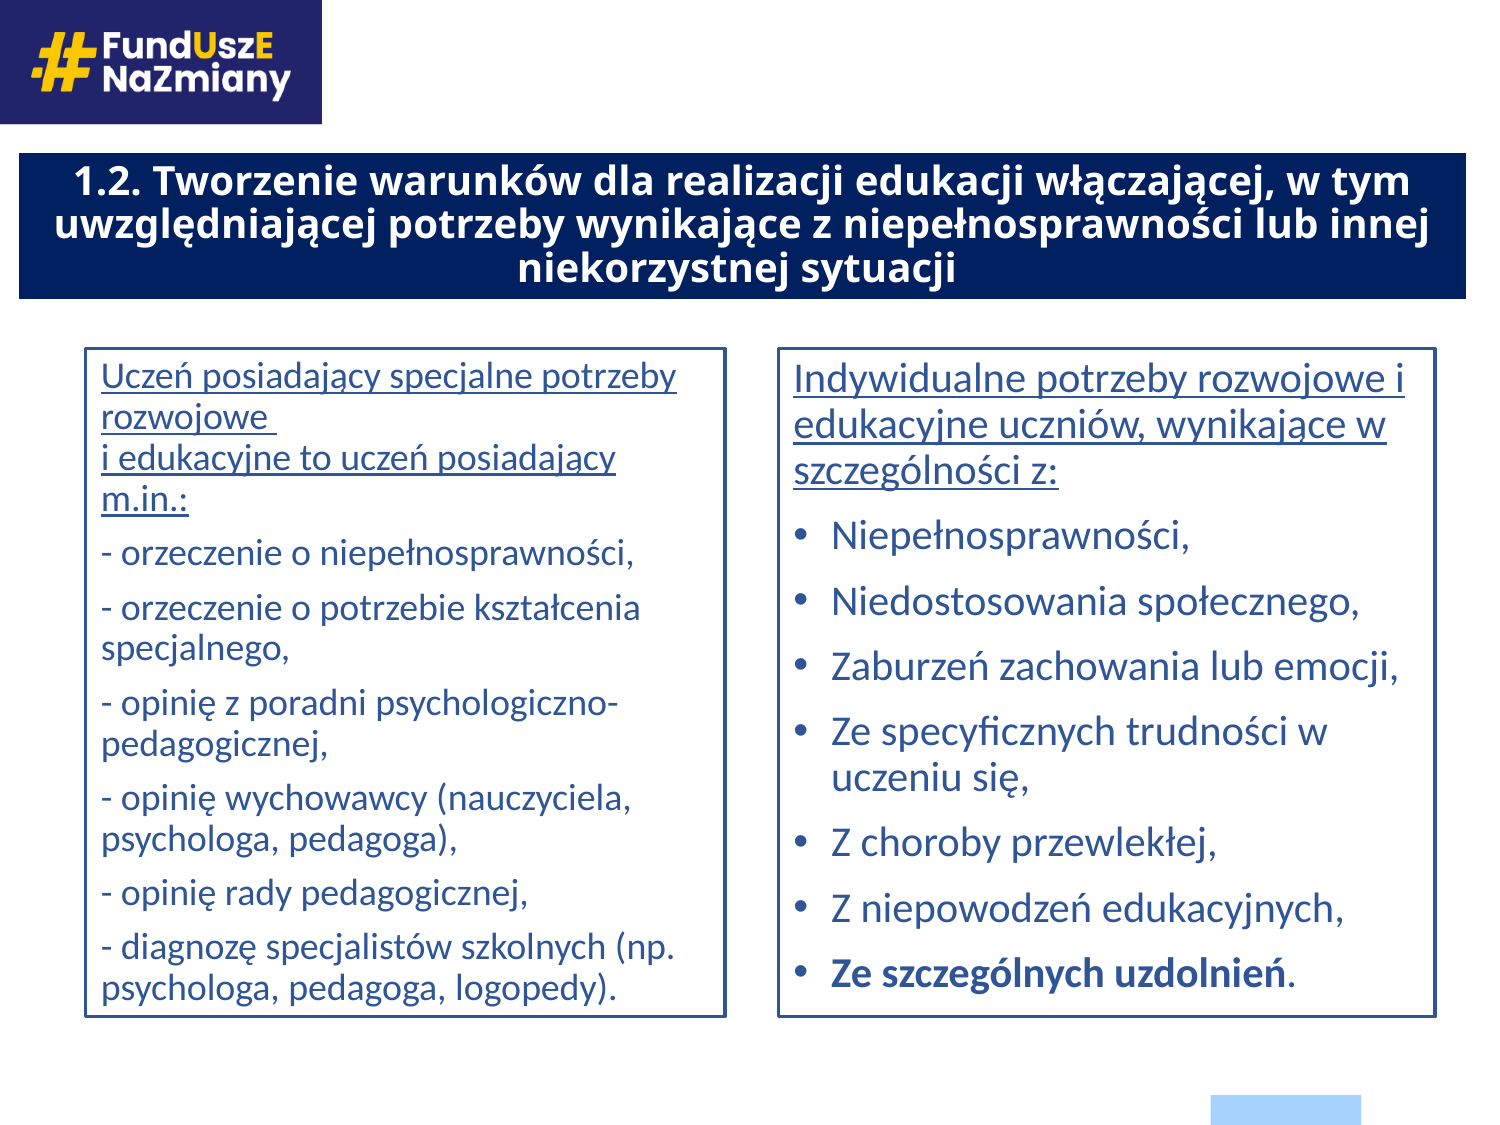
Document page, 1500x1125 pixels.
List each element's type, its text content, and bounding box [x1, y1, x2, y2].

picture [0, 0, 1500, 1125]
list Indywidualne potrzeby rozwojowe i edukacyjne uczniów, wynikające w szczególności z: Niepełnosprawności, Niedostosowania społecznego, Zaburzeń zachowania lub emocji, Ze specyficznych trudności w uczeniu się, Z choroby przewlekłej, Z niepowodzeń edukacyjnych, Ze szczególnych uzdolnień. [778, 348, 1435, 1017]
title 1.2. Tworzenie warunków dla realizacji edukacji włączającej, w tym uwzględniającej potrzeby wynikające z niepełnosprawności lub innej niekorzystnej sytuacji [19, 153, 1466, 299]
list Uczeń posiadający specjalne potrzeby rozwojowe i edukacyjne to uczeń posiadający m.in.: - orzeczenie o niepełnosprawności, - orzeczenie o potrzebie kształcenia specjalnego, - opinię z poradni psychologiczno-pedagogicznej, - opinię wychowawcy (nauczyciela, psychologa, pedagoga), - opinię rady pedagogicznej, - diagnozę specjalistów szkolnych (np. psychologa, pedagoga, logopedy). [85, 348, 725, 1017]
